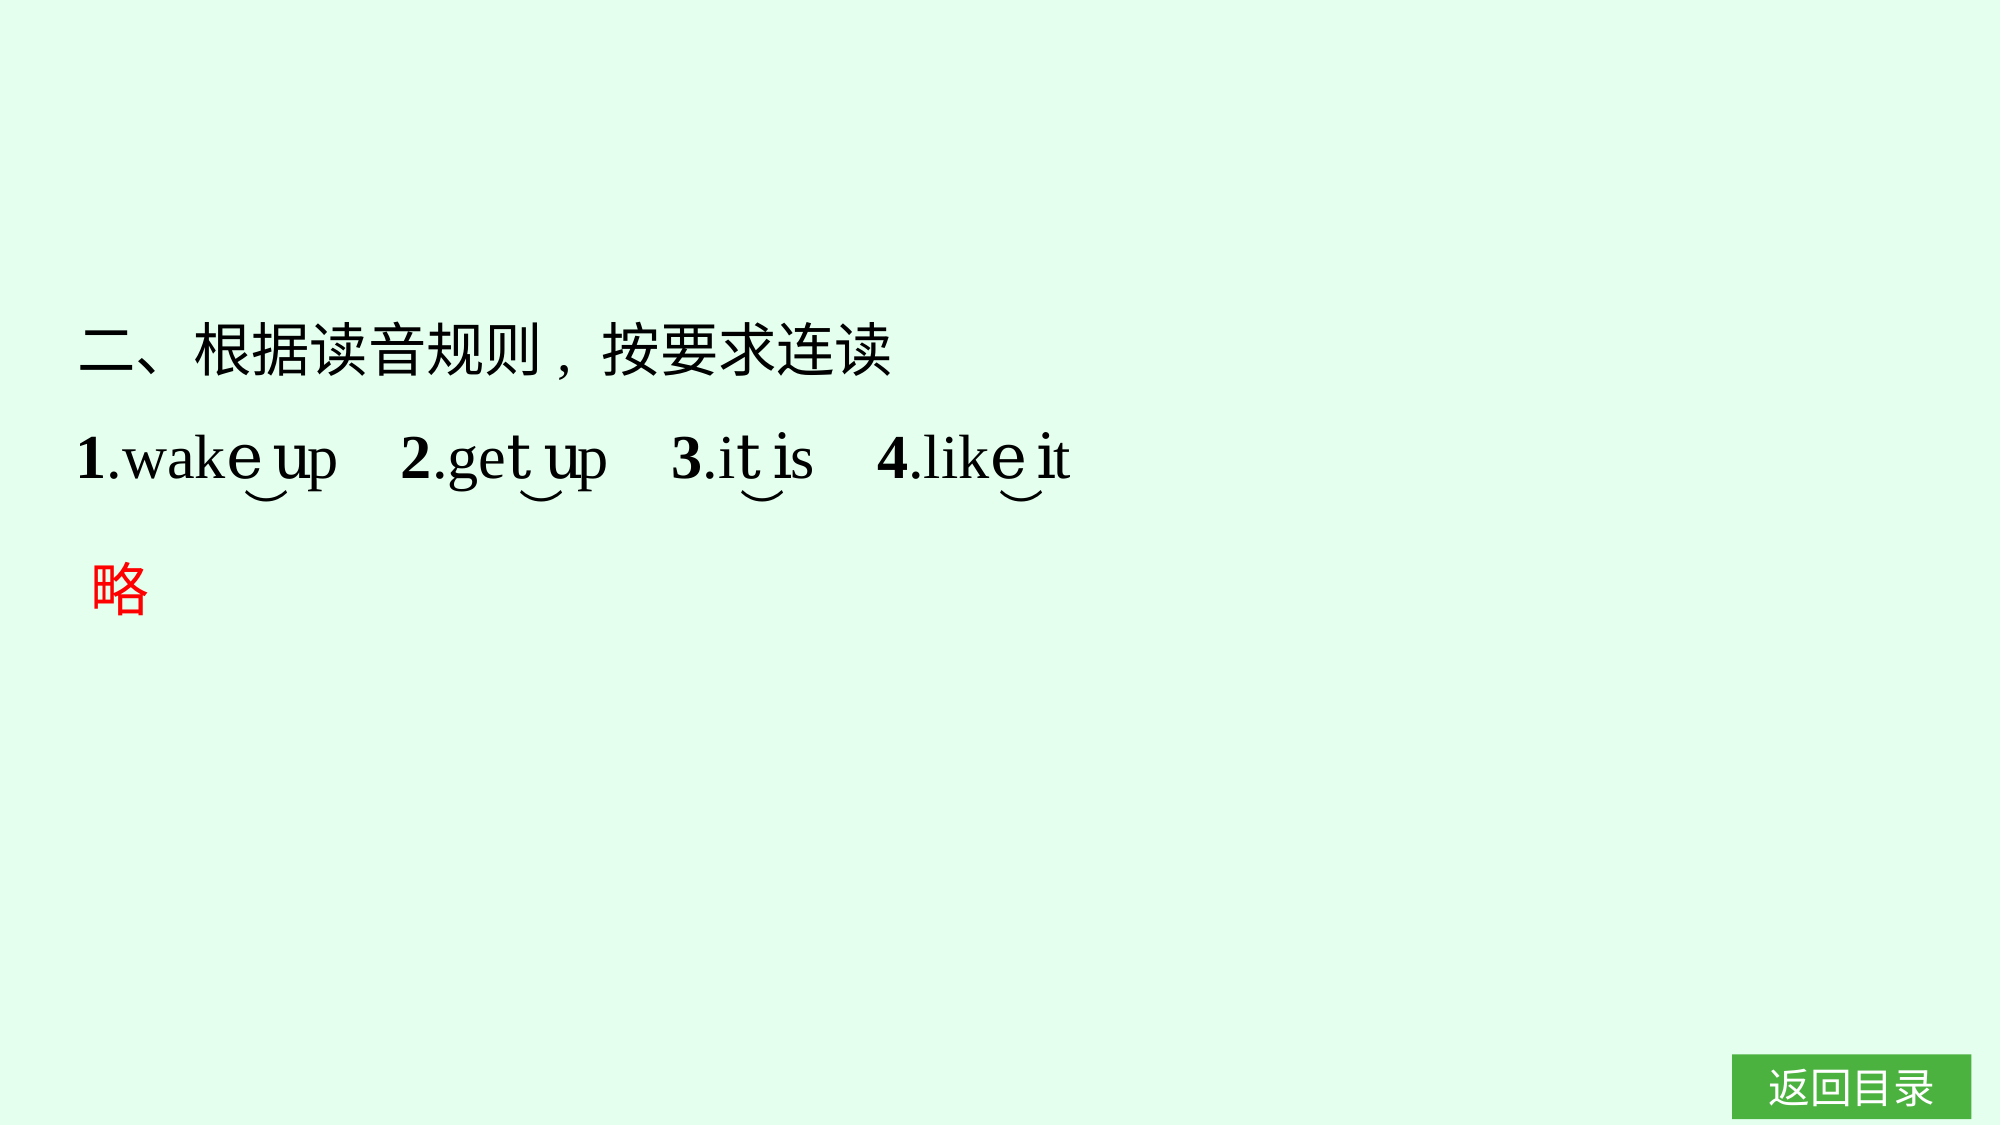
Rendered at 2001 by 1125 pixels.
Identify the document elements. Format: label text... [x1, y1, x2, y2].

text_box 二、根据读音规则, 按要求连读 [62, 284, 1938, 391]
text_box 略 [75, 562, 164, 631]
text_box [75, 399, 1925, 562]
